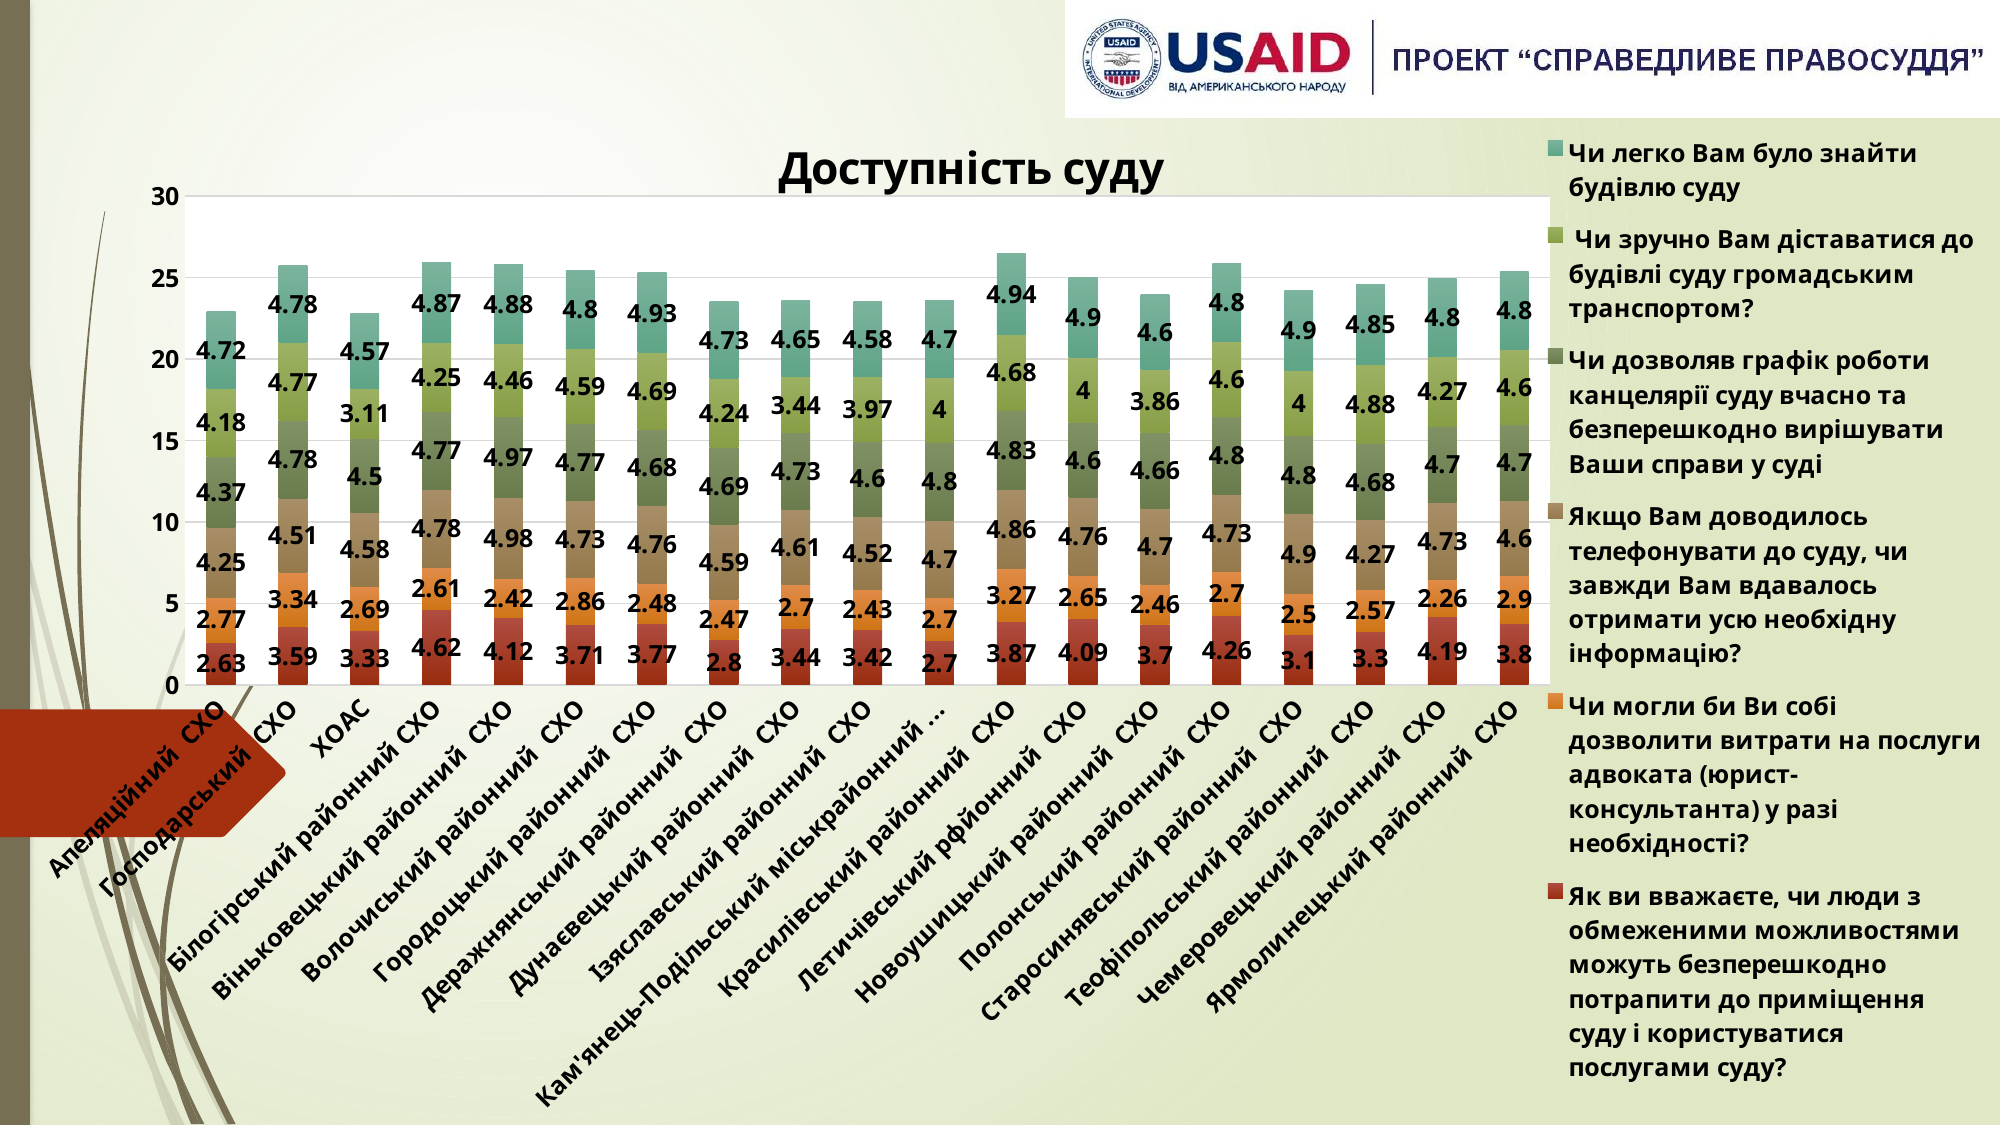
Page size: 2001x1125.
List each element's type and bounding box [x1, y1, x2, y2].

picture [1065, 0, 2000, 97]
chart [32, 97, 2000, 1125]
